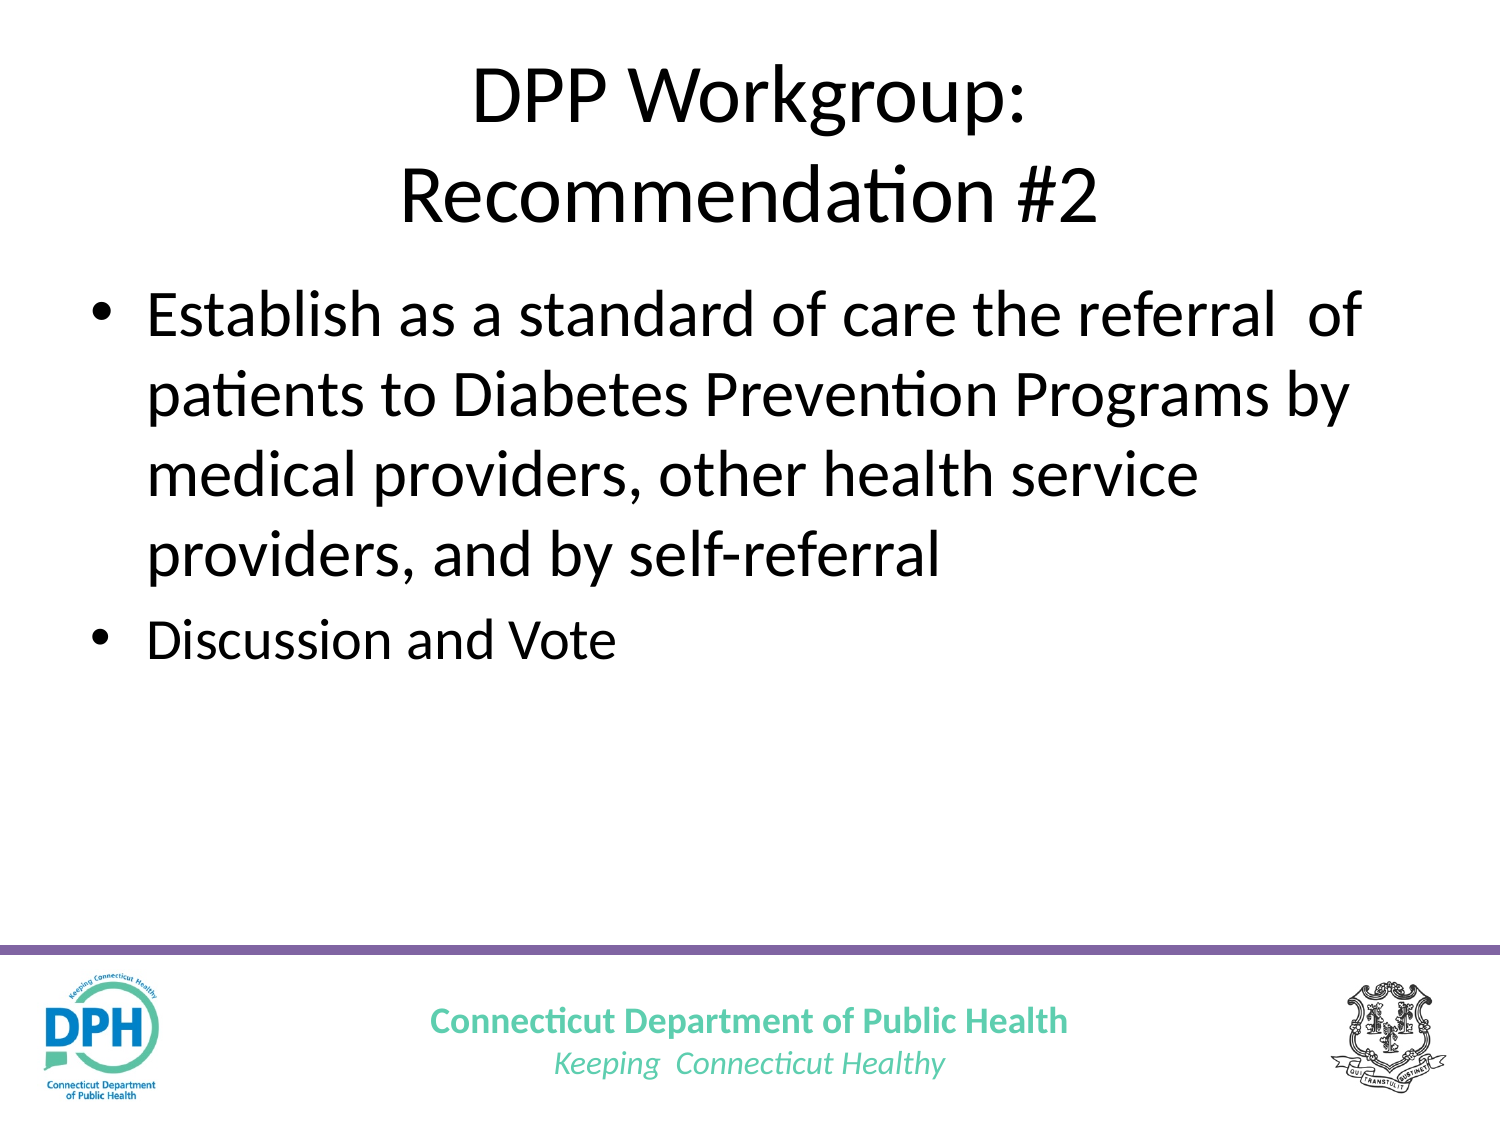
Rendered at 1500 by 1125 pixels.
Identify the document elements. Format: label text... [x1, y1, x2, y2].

list Establish as a standard of care the referral of patients to Diabetes Prevention Programs by medical providers, other health service providers, and by self-referral Discussion and Vote [75, 262, 1425, 1005]
picture [37, 969, 163, 1104]
title DPP Workgroup: Recommendation #2 [75, 45, 1425, 233]
picture [1328, 969, 1450, 1104]
